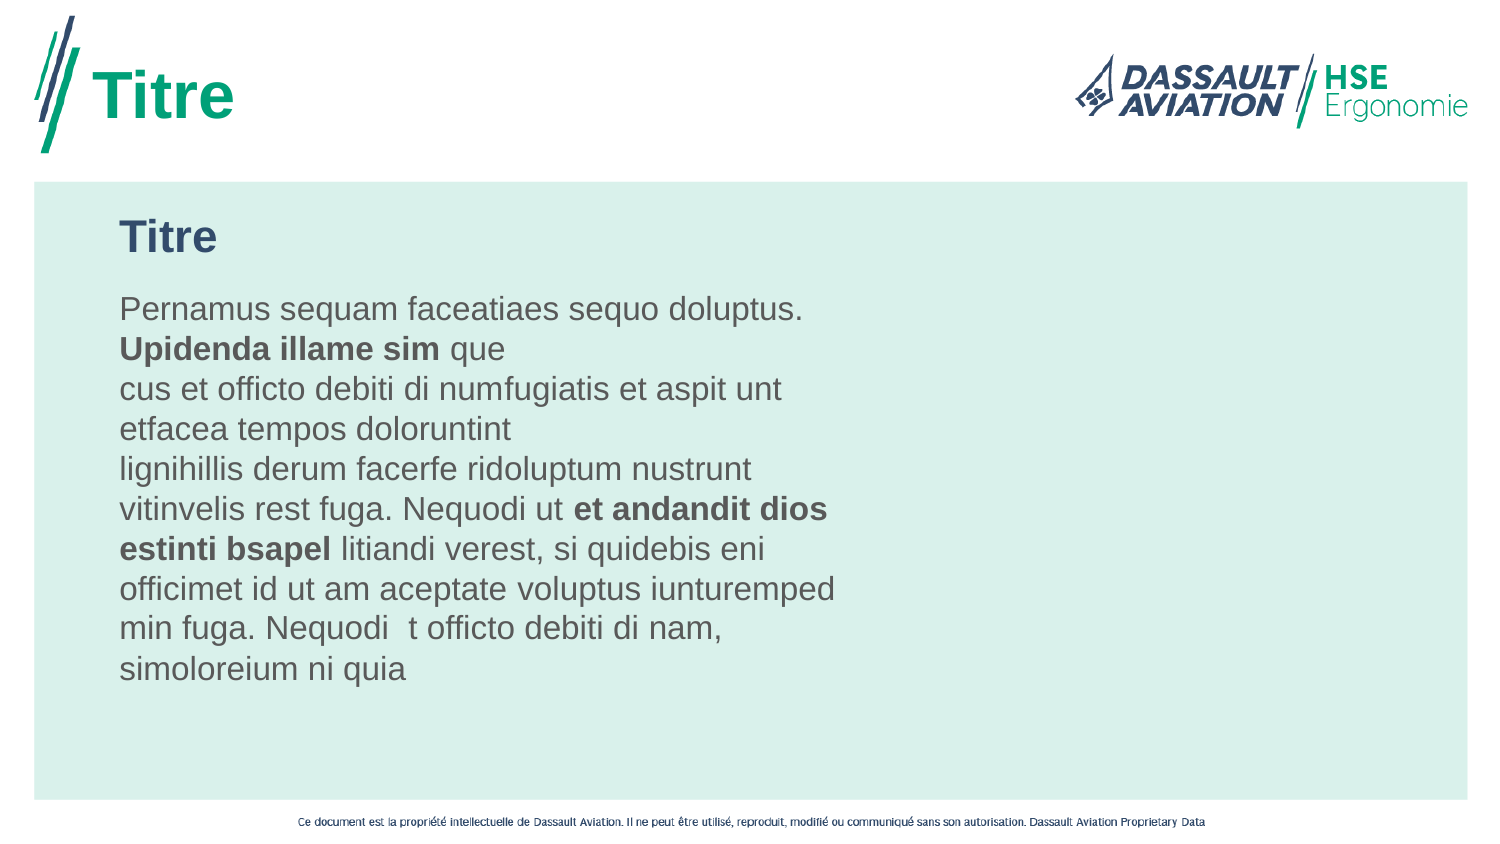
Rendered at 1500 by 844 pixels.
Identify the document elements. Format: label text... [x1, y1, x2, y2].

picture [0, 0, 1500, 844]
text_box Titre [77, 44, 251, 140]
text_box Titre [104, 199, 1255, 269]
text_box Pernamus sequam faceatiaes sequo doluptus. Upidenda illame sim que cus et officto debiti di numfugiatis et aspit unt etfacea tempos doloruntint lignihillis derum facerfe ridoluptum nustrunt vitinvelis rest fuga. Nequodi ut et andandit dios estinti bsapel litiandi verest, si quidebis eni officimet id ut am aceptate voluptus iunturemped min fuga. Nequodi t officto debiti di nam, simoloreium ni quia [104, 280, 892, 694]
